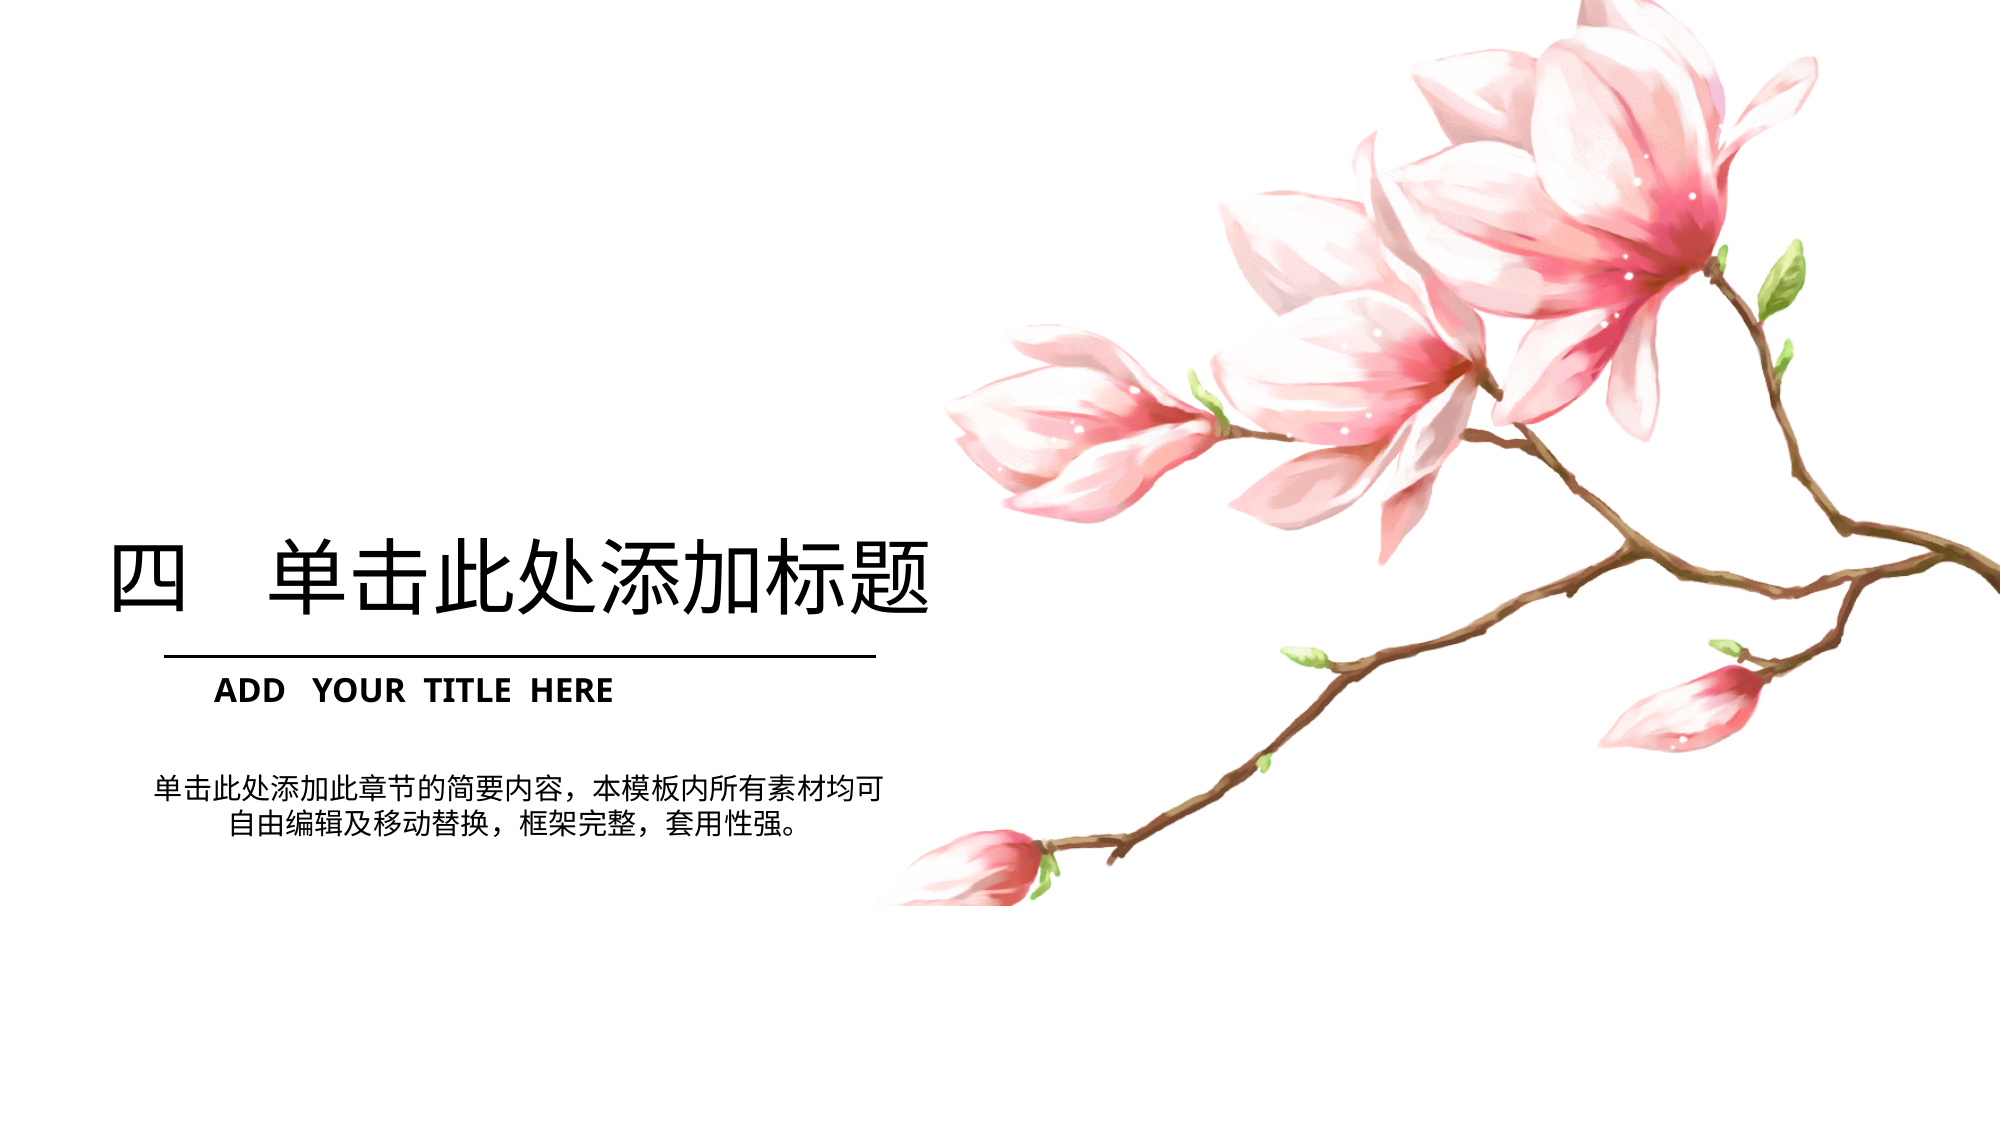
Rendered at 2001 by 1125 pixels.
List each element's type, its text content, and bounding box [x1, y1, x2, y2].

text_box ADD YOUR TITLE HERE [199, 661, 840, 716]
text_box 四 单击此处添加标题 [0, 518, 853, 633]
picture [853, 0, 2000, 906]
text_box 单击此处添加此章节的简要内容，本模板内所有素材均可自由编辑及移动替换，框架完整，套用性强。 [132, 763, 853, 848]
